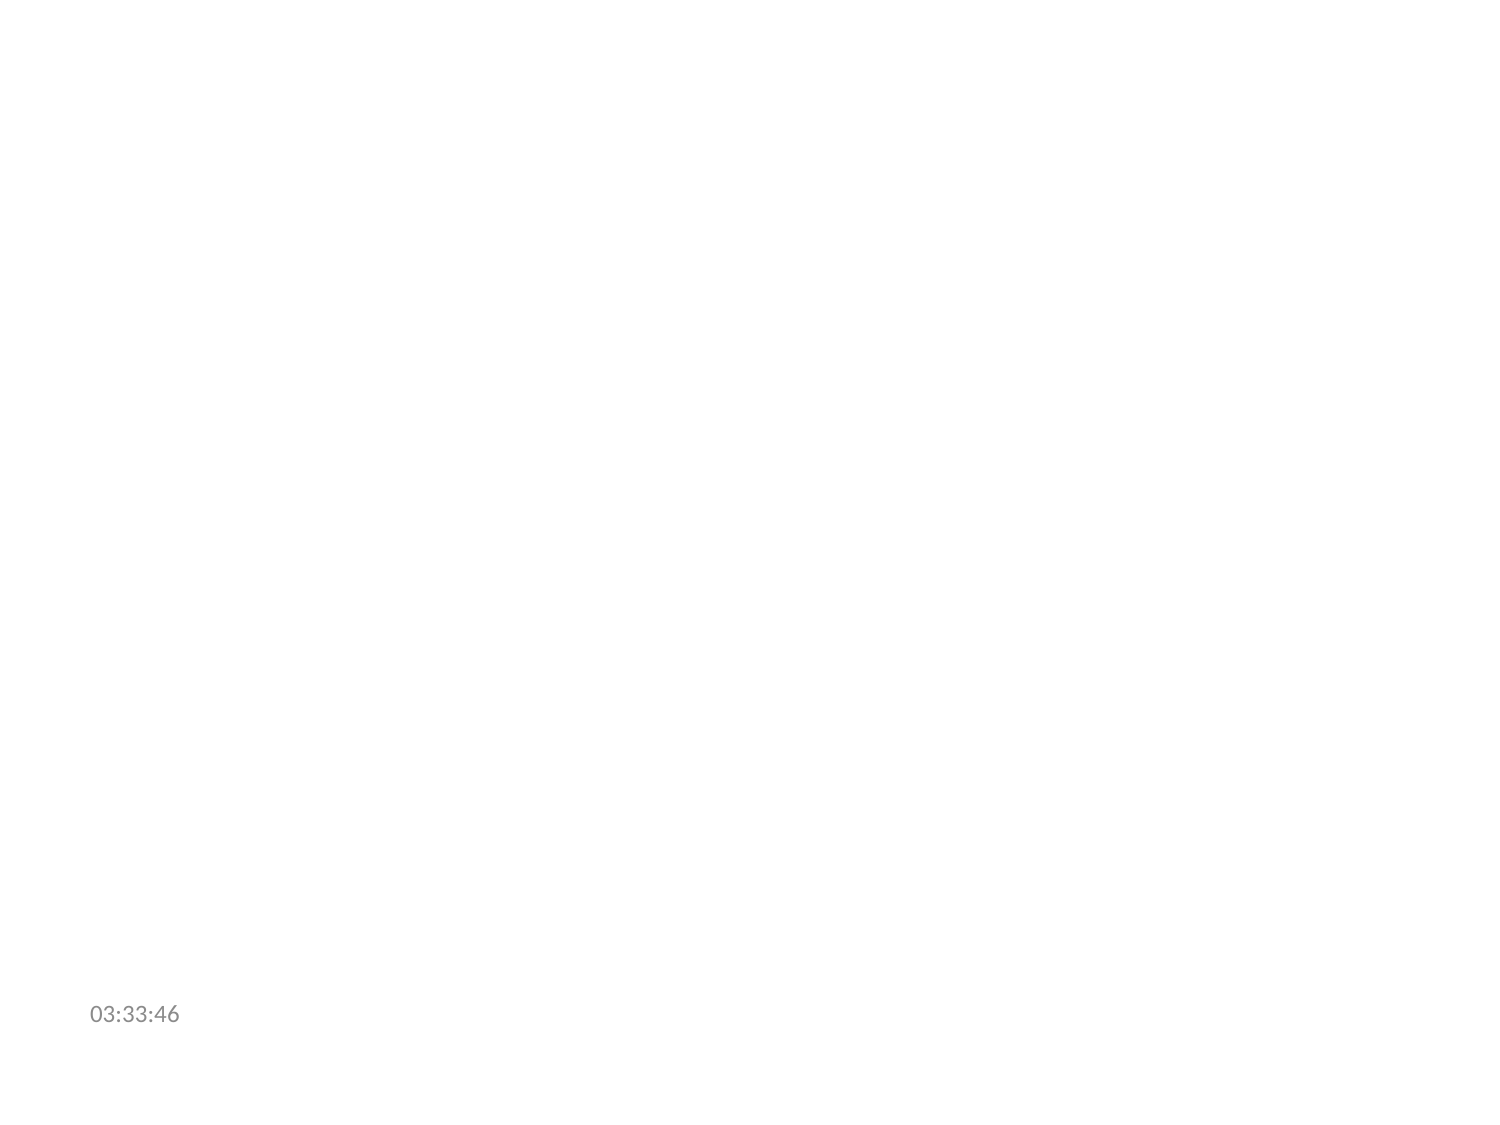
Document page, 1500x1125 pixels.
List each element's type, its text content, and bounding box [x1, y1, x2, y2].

text_box 15:35:09 [75, 982, 425, 1043]
